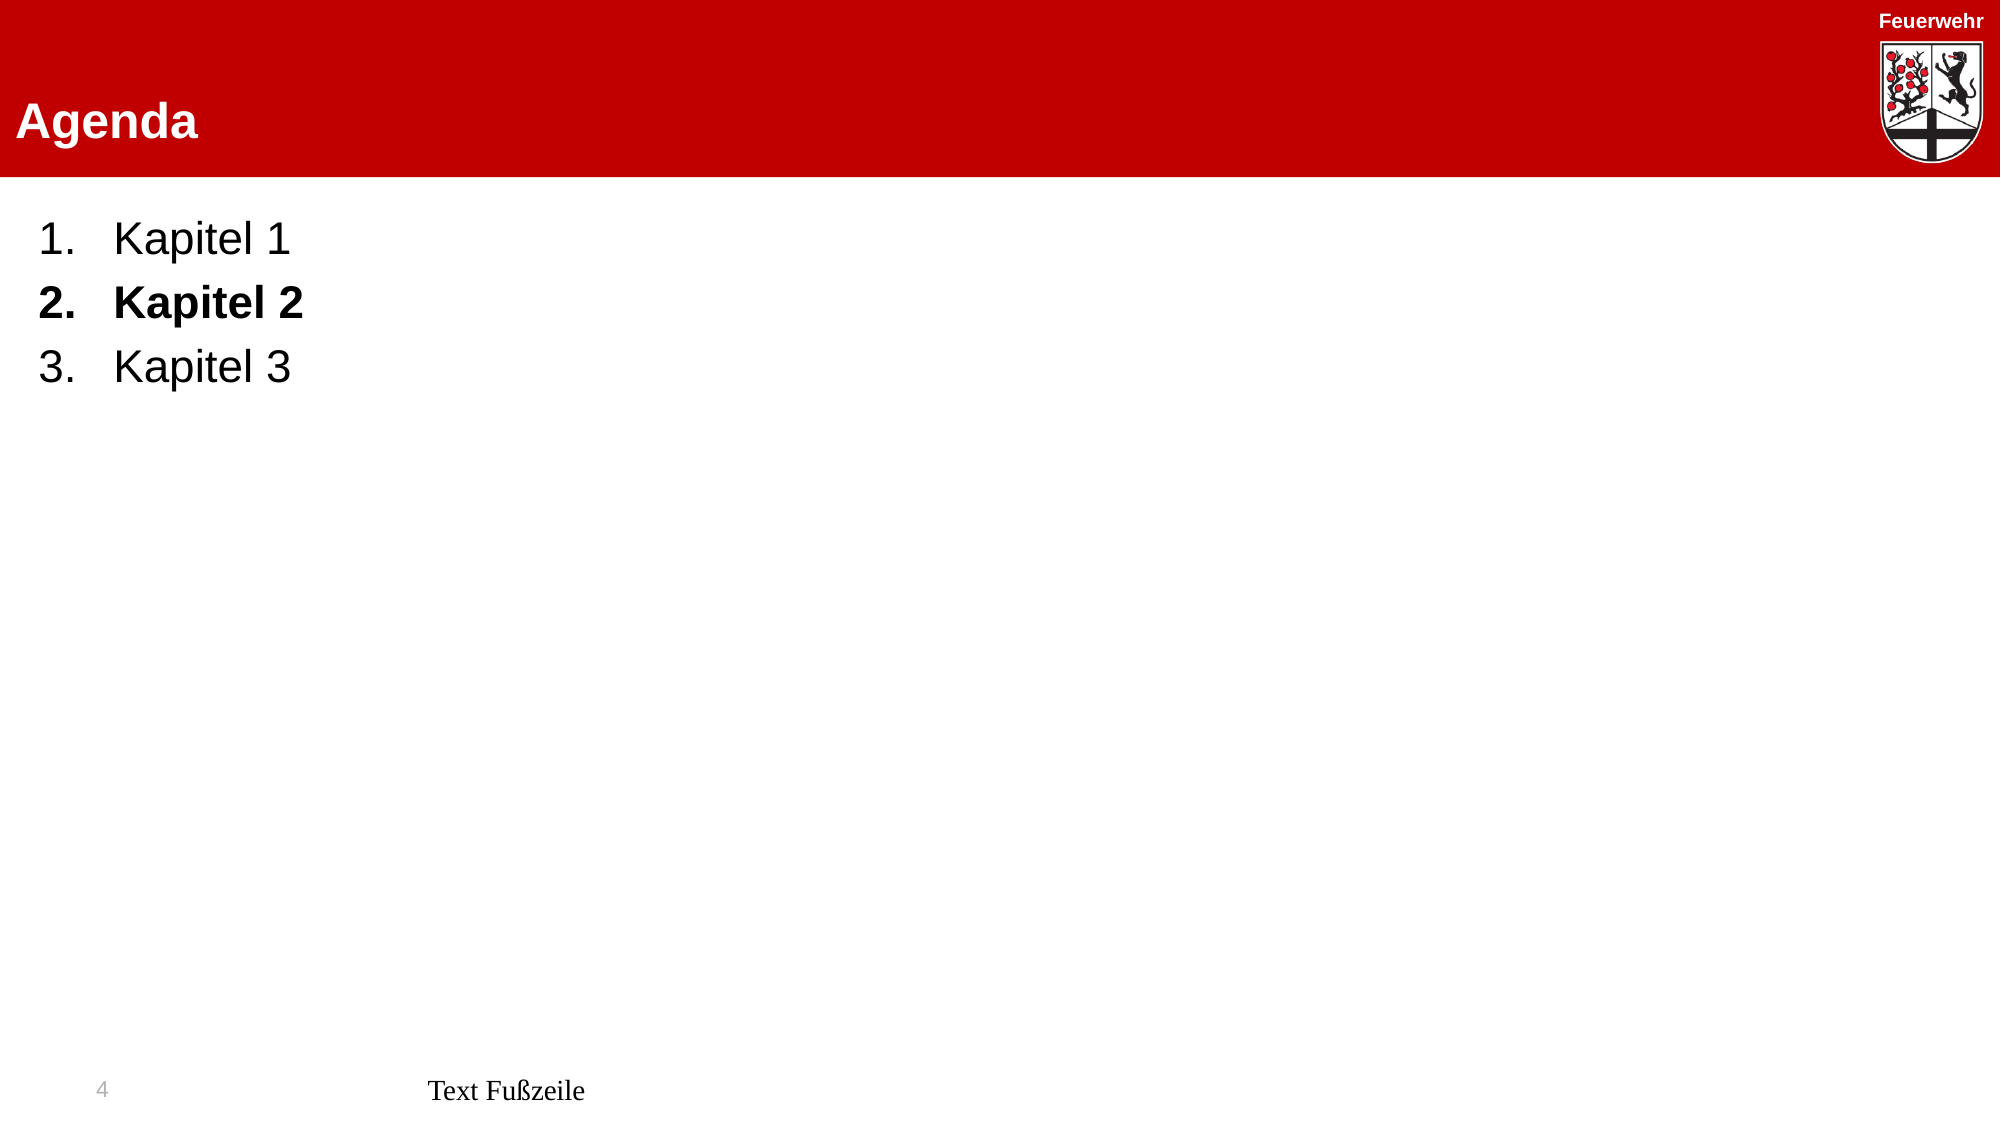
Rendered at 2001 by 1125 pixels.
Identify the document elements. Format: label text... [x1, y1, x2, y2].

footer Text Fußzeile [125, 1052, 888, 1125]
title Agenda [0, 66, 1662, 171]
list Kapitel 1 Kapitel 2 Kapitel 3 [0, 177, 1662, 1052]
picture [1879, 40, 1984, 164]
slide_number 4 [0, 1052, 124, 1125]
